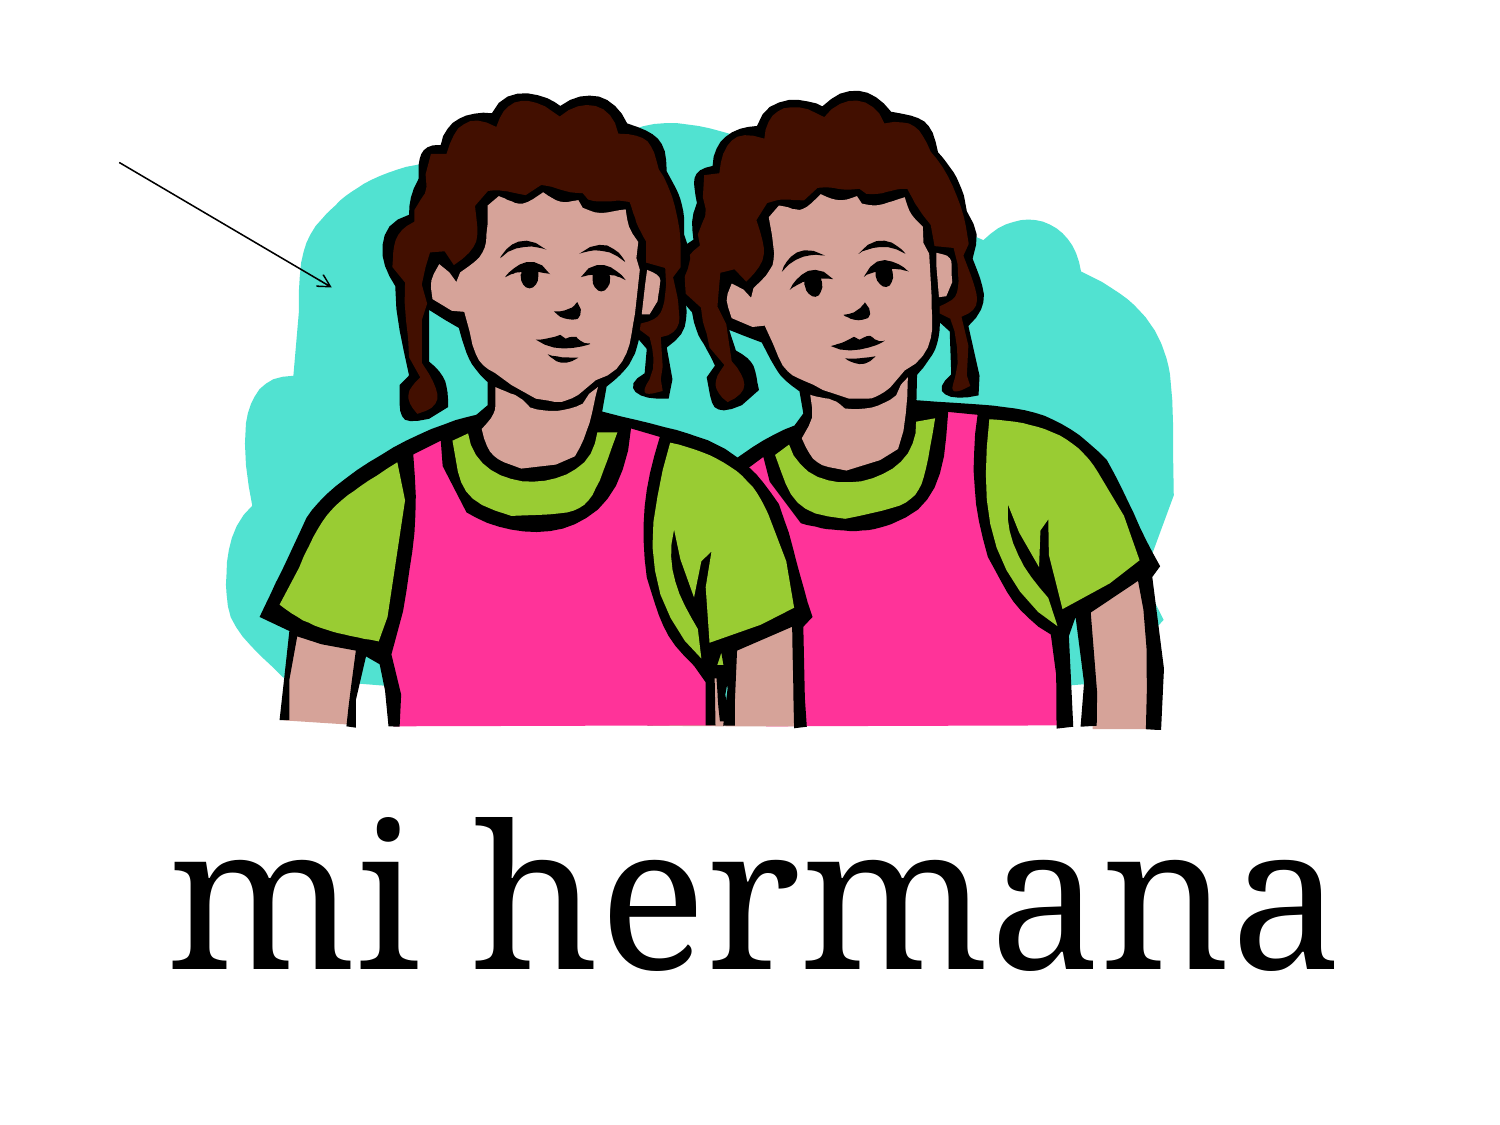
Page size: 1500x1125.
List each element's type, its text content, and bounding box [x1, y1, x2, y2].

text_box mi hermana [112, 895, 1399, 1124]
picture [224, 79, 1175, 731]
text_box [118, 162, 332, 288]
